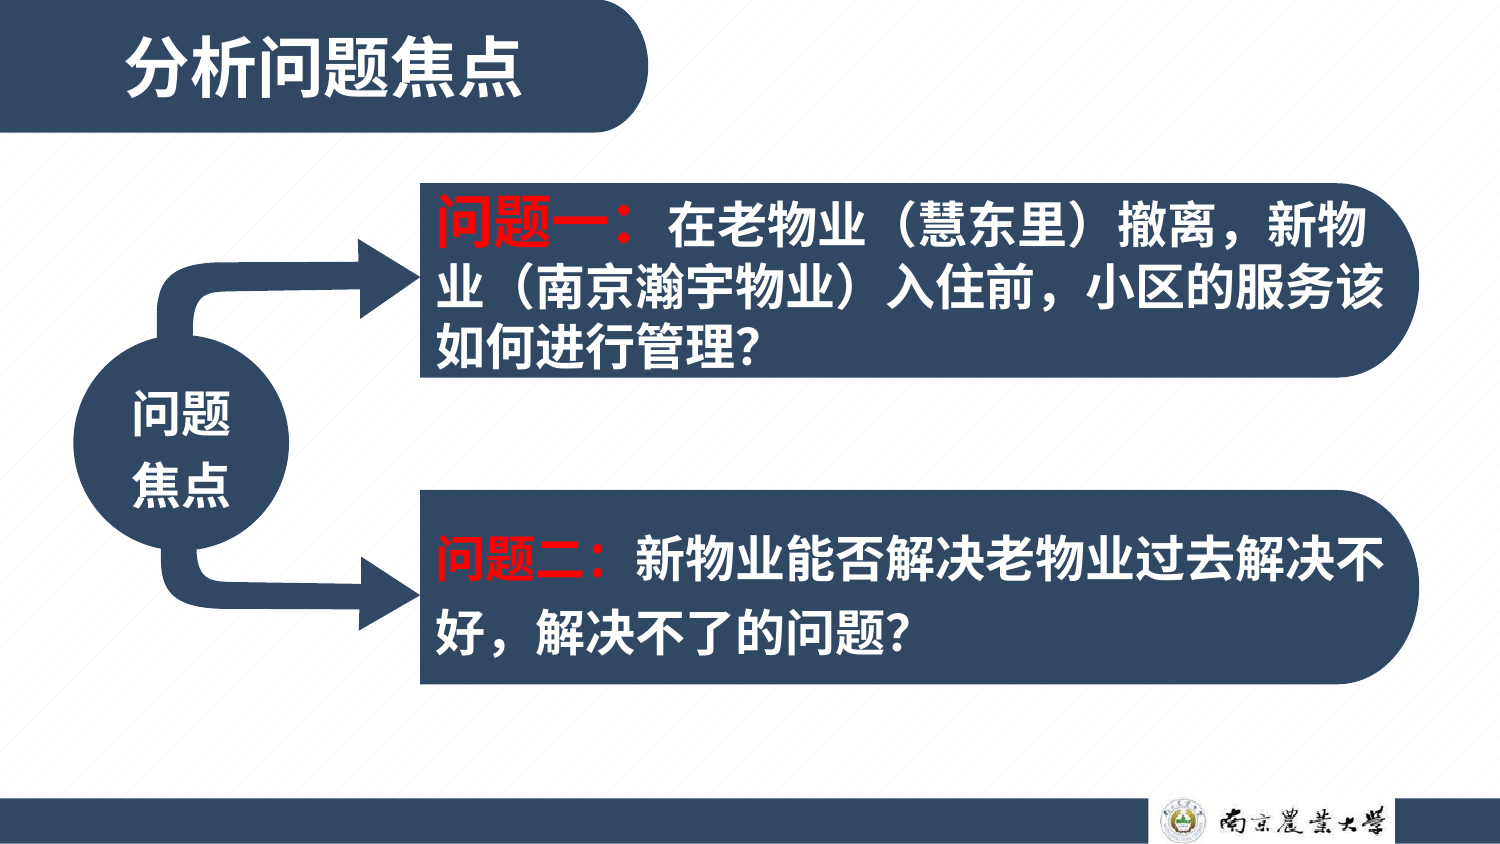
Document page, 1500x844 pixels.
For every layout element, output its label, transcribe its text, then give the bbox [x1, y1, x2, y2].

text_box [156, 238, 420, 337]
text_box 分析问题焦点 [0, 0, 649, 133]
text_box 问题焦点 [73, 334, 290, 551]
text_box 问题二：新物业能否解决老物业过去解决不好，解决不了的问题？ [420, 489, 1420, 685]
text_box 问题一：在老物业（慧东里）撤离，新物业（南京瀚宇物业）入住前，小区的服务该如何进行管理？ [420, 183, 1420, 378]
picture [1148, 796, 1395, 844]
text_box [160, 549, 420, 631]
